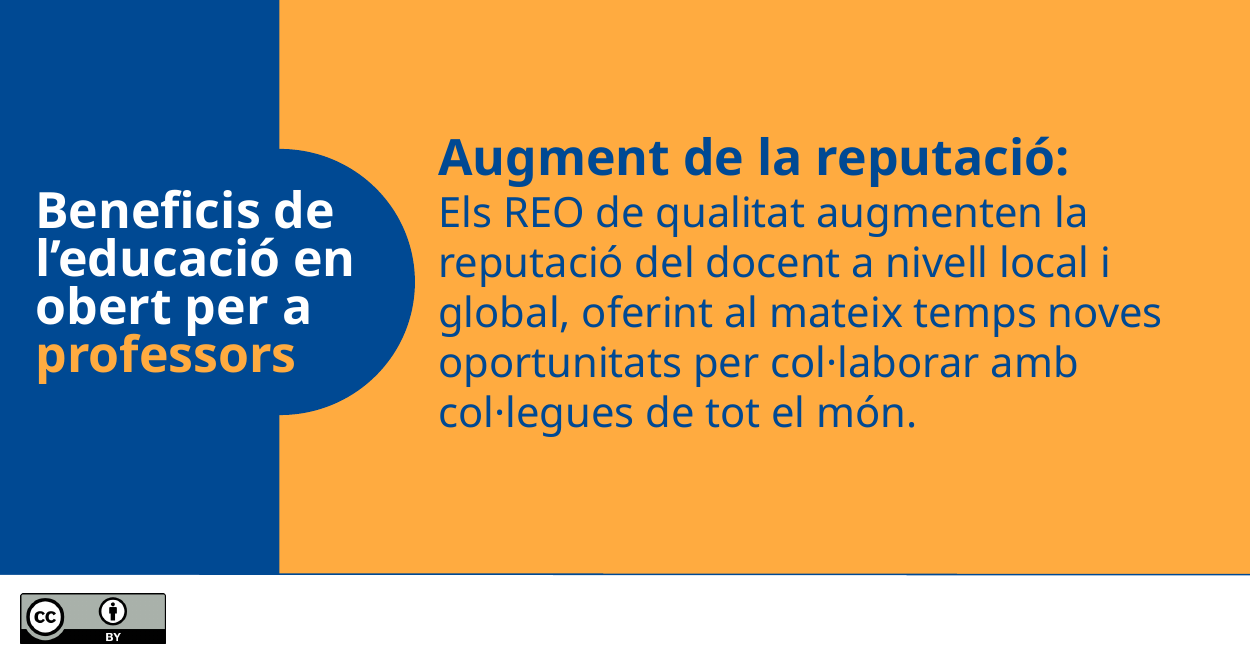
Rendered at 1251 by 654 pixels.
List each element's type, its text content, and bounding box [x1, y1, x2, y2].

text_box Augment de la reputació: Els REO de qualitat augmenten la reputació del docent a nivell local i global, oferint al mateix temps noves oportunitats per col·laborar amb col·legues de tot el món. [423, 110, 1224, 451]
picture [20, 592, 166, 645]
text_box [0, 582, 1250, 654]
text_box [403, 227, 415, 337]
text_box [212, 397, 348, 416]
text_box [200, 148, 361, 175]
text_box [0, 0, 280, 573]
text_box Beneficis de l’educació en obert per a professors [20, 175, 403, 397]
